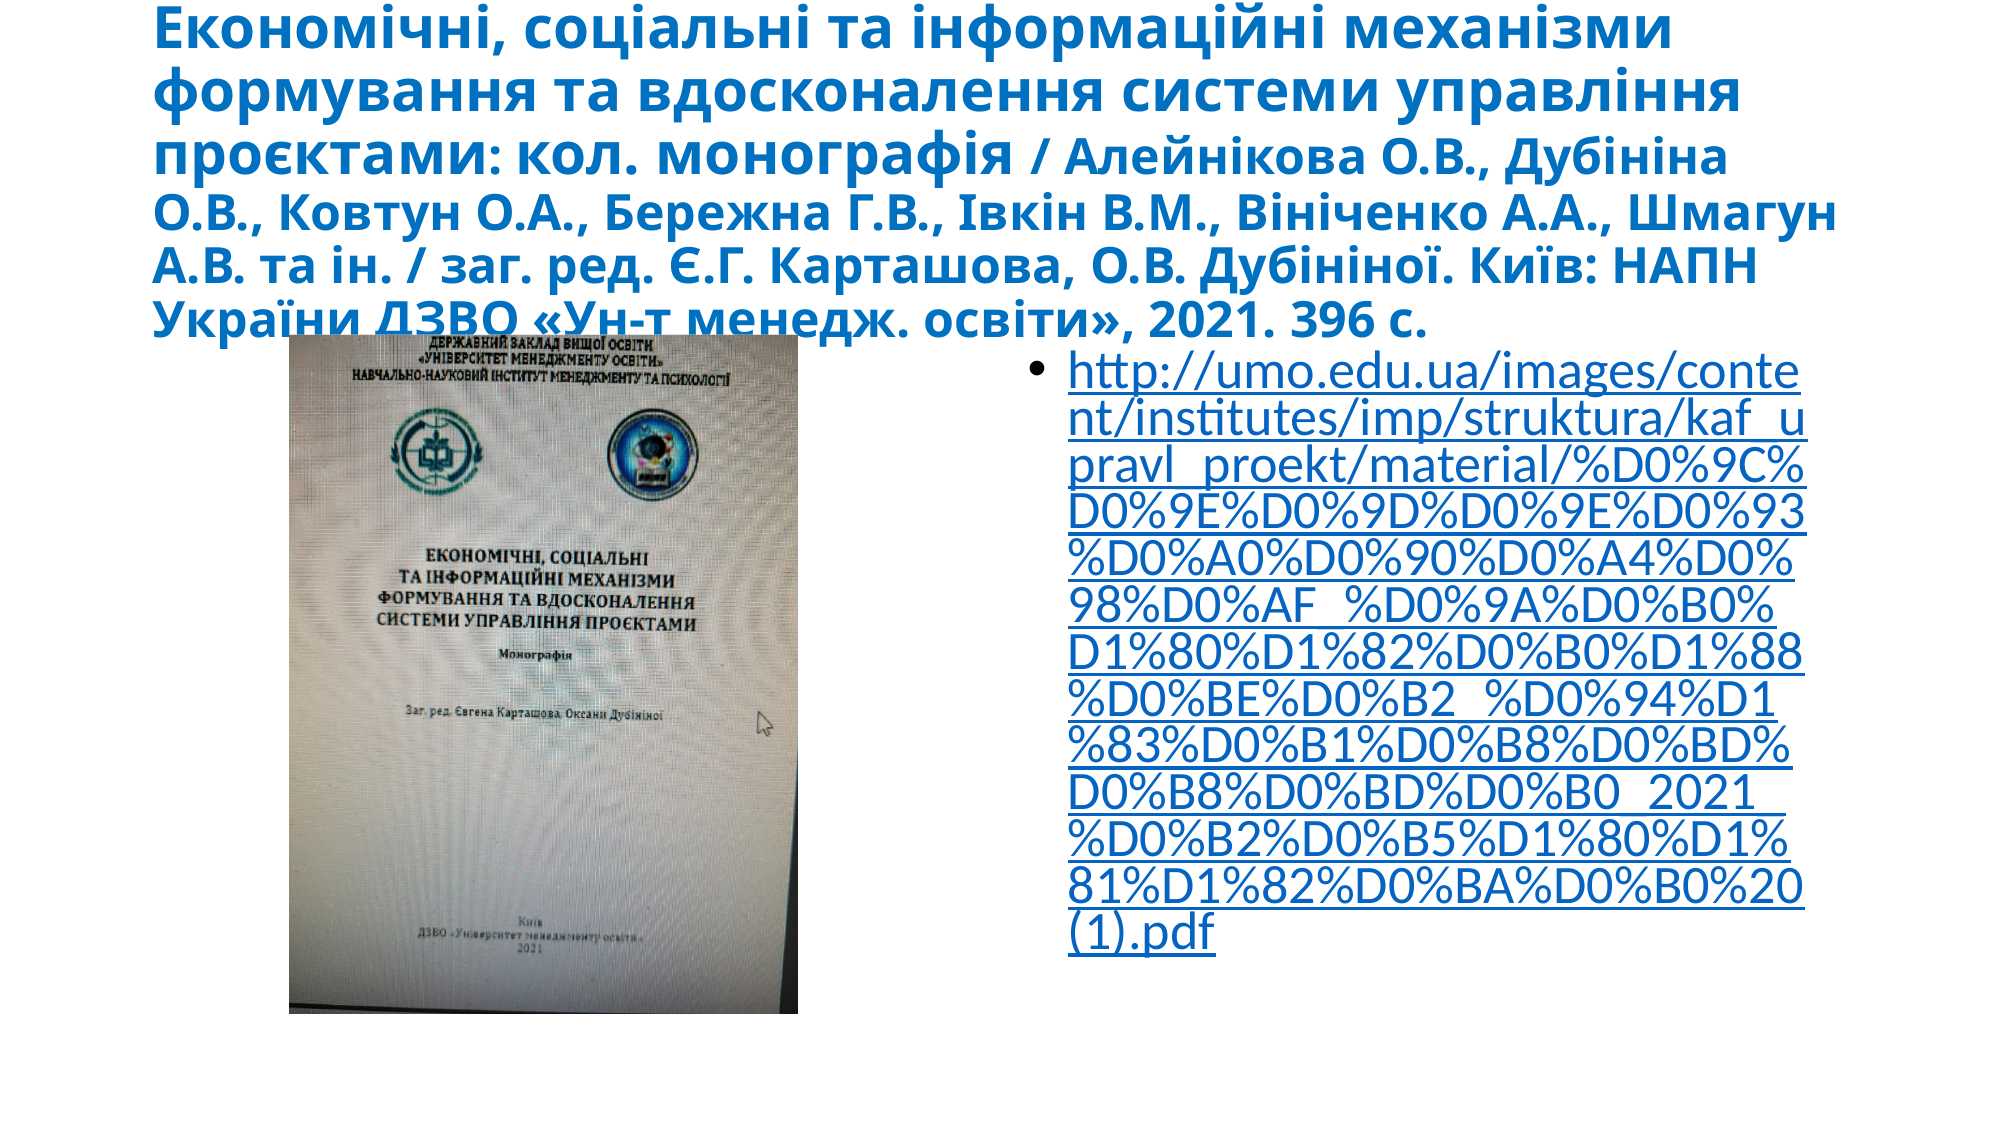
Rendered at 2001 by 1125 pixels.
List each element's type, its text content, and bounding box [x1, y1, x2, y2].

picture [289, 335, 798, 419]
picture [289, 929, 798, 1013]
title Економічні, соціальні та інформаційні механізми формування та вдосконалення системи управління проєктами: кол. монографія / Алейнікова О.В., Дубініна О.В., Ковтун О.А., Бережна Г.В., Івкін В.М., Вініченко А.А., Шмагун А.В. та ін. / заг. ред. Є.Г. Карташова, О.В. Дубініної. Київ: НАПН України ДЗВО «Ун-т менедж. освіти», 2021. 396 с. [137, 47, 1863, 300]
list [203, 419, 883, 929]
list http://umo.edu.ua/images/content/institutes/imp/struktura/kaf_upravl_proekt/material/%D0%9C%D0%9E%D0%9D%D0%9E%D0%93%D0%A0%D0%90%D0%A4%D0%98%D0%AF_%D0%9A%D0%B0%D1%80%D1%82%D0%B0%D1%88%D0%BE%D0%B2_%D0%94%D1%83%D0%B1%D0%B8%D0%BD%D0%B8%D0%BD%D0%B0_2021_%D0%B2%D0%B5%D1%80%D1%81%D1%82%D0%BA%D0%B0%20(1).pdf [1012, 334, 1824, 1014]
